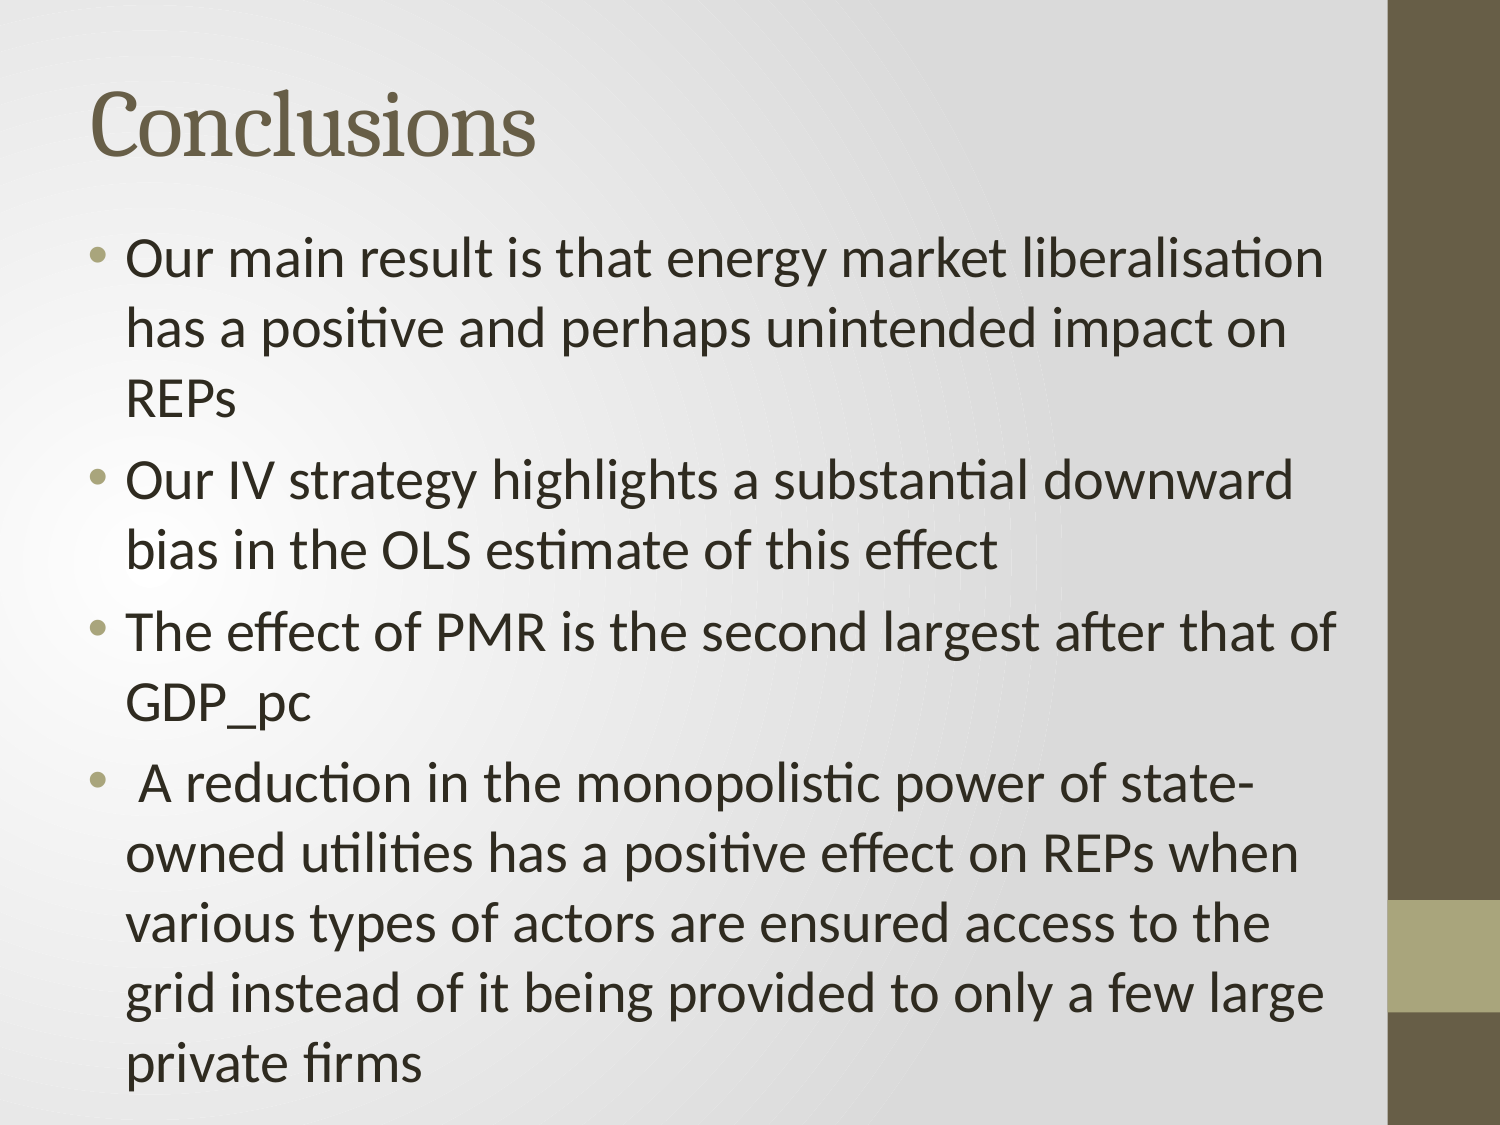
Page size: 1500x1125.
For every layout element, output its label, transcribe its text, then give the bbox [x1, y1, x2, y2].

list Our main result is that energy market liberalisation has a positive and perhaps unintended impact on REPs Our IV strategy highlights a substantial downward bias in the OLS estimate of this effect The effect of PMR is the second largest after that of GDP_pc A reduction in the monopolistic power of state-owned utilities has a positive effect on REPs when various types of actors are ensured access to the grid instead of it being provided to only a few large private firms [53, 212, 1370, 1098]
title Conclusions [75, 24, 1325, 212]
